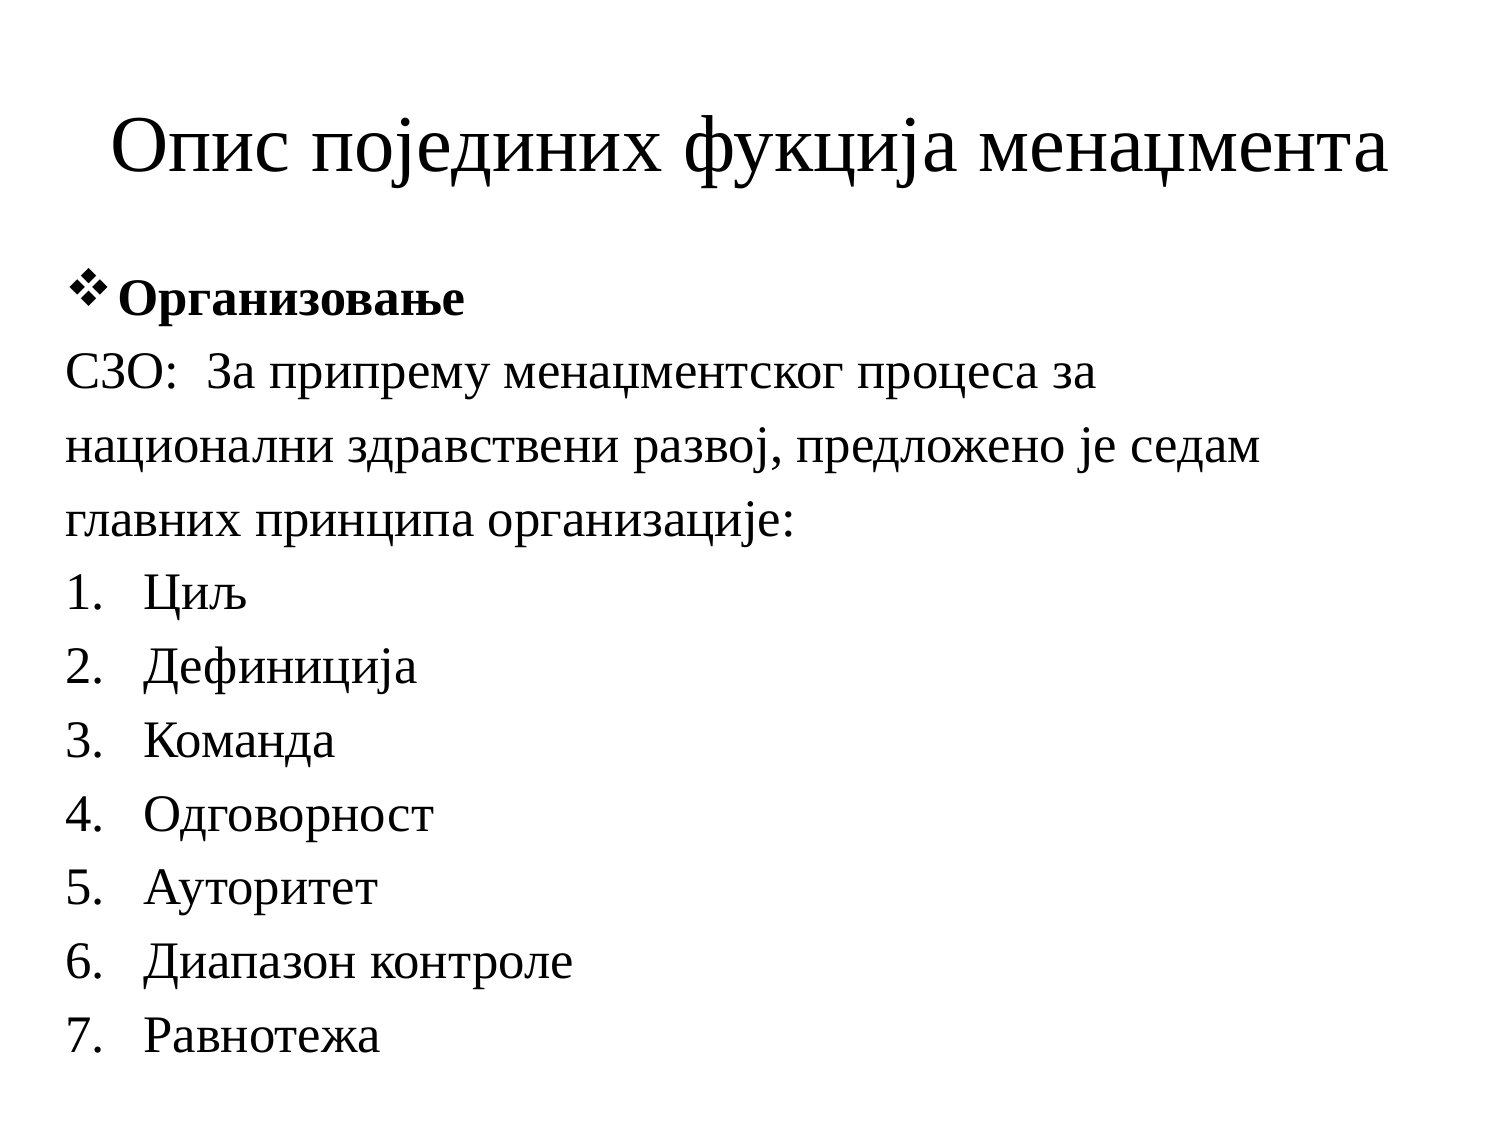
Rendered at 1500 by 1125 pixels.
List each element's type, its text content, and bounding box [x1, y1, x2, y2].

title Опис појединих фукција менаџмента [75, 45, 1425, 233]
list Организовање СЗО: За припрему менаџментског процеса за национални здравствени развој, предложено је седам главних принципа организације: Циљ Дефиниција Команда Одговорност Ауторитет Диапазон контроле Равнотежа [50, 254, 1475, 1079]
